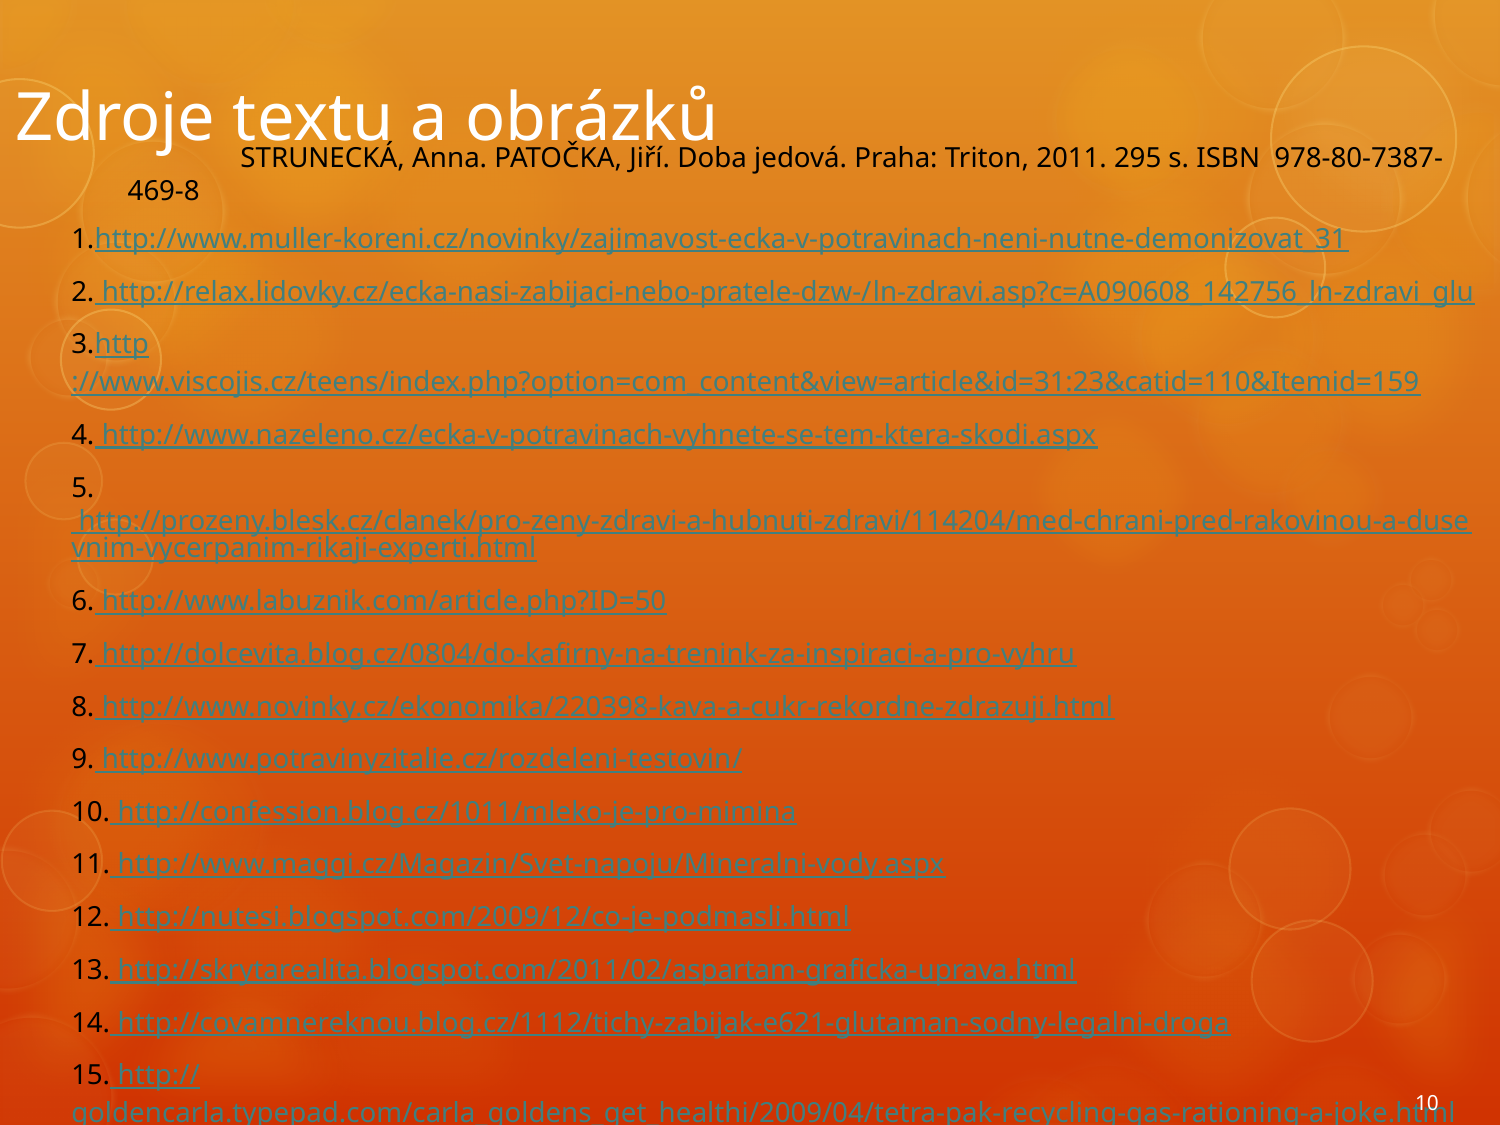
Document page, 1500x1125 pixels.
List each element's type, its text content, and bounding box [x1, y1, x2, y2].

list STRUNECKÁ, Anna. PATOČKA, Jiří. Doba jedová. Praha: Triton, 2011. 295 s. ISBN 978-80-7387-469-8 1.http://www.muller-koreni.cz/novinky/zajimavost-ecka-v-potravinach-neni-nutne-demonizovat_31 2. http://relax.lidovky.cz/ecka-nasi-zabijaci-nebo-pratele-dzw-/ln-zdravi.asp?c=A090608_142756_ln-zdravi_glu 3.http://www.viscojis.cz/teens/index.php?option=com_content&view=article&id=31:23&catid=110&Itemid=159 4. http://www.nazeleno.cz/ecka-v-potravinach-vyhnete-se-tem-ktera-skodi.aspx 5. http://prozeny.blesk.cz/clanek/pro-zeny-zdravi-a-hubnuti-zdravi/114204/med-chrani-pred-rakovinou-a-dusevnim-vycerpanim-rikaji-experti.html 6. http://www.labuznik.com/article.php?ID=50 7. http://dolcevita.blog.cz/0804/do-kafirny-na-trenink-za-inspiraci-a-pro-vyhru 8. http://www.novinky.cz/ekonomika/220398-kava-a-cukr-rekordne-zdrazuji.html 9. http://www.potravinyzitalie.cz/rozdeleni-testovin/ 10. http://confession.blog.cz/1011/mleko-je-pro-mimina 11. http://www.maggi.cz/Magazin/Svet-napoju/Mineralni-vody.aspx 12. http://nutesi.blogspot.com/2009/12/co-je-podmasli.html 13. http://skrytarealita.blogspot.com/2011/02/aspartam-graficka-uprava.html 14. http://covamnereknou.blog.cz/1112/tichy-zabijak-e621-glutaman-sodny-legalni-droga 15. http://goldencarla.typepad.com/carla_goldens_get_healthi/2009/04/tetra-pak-recycling-gas-rationing-a-joke.html [0, 125, 1500, 1120]
title Zdroje textu a obrázků [0, 78, 1169, 125]
slide_number 10 [1400, 1065, 1500, 1125]
